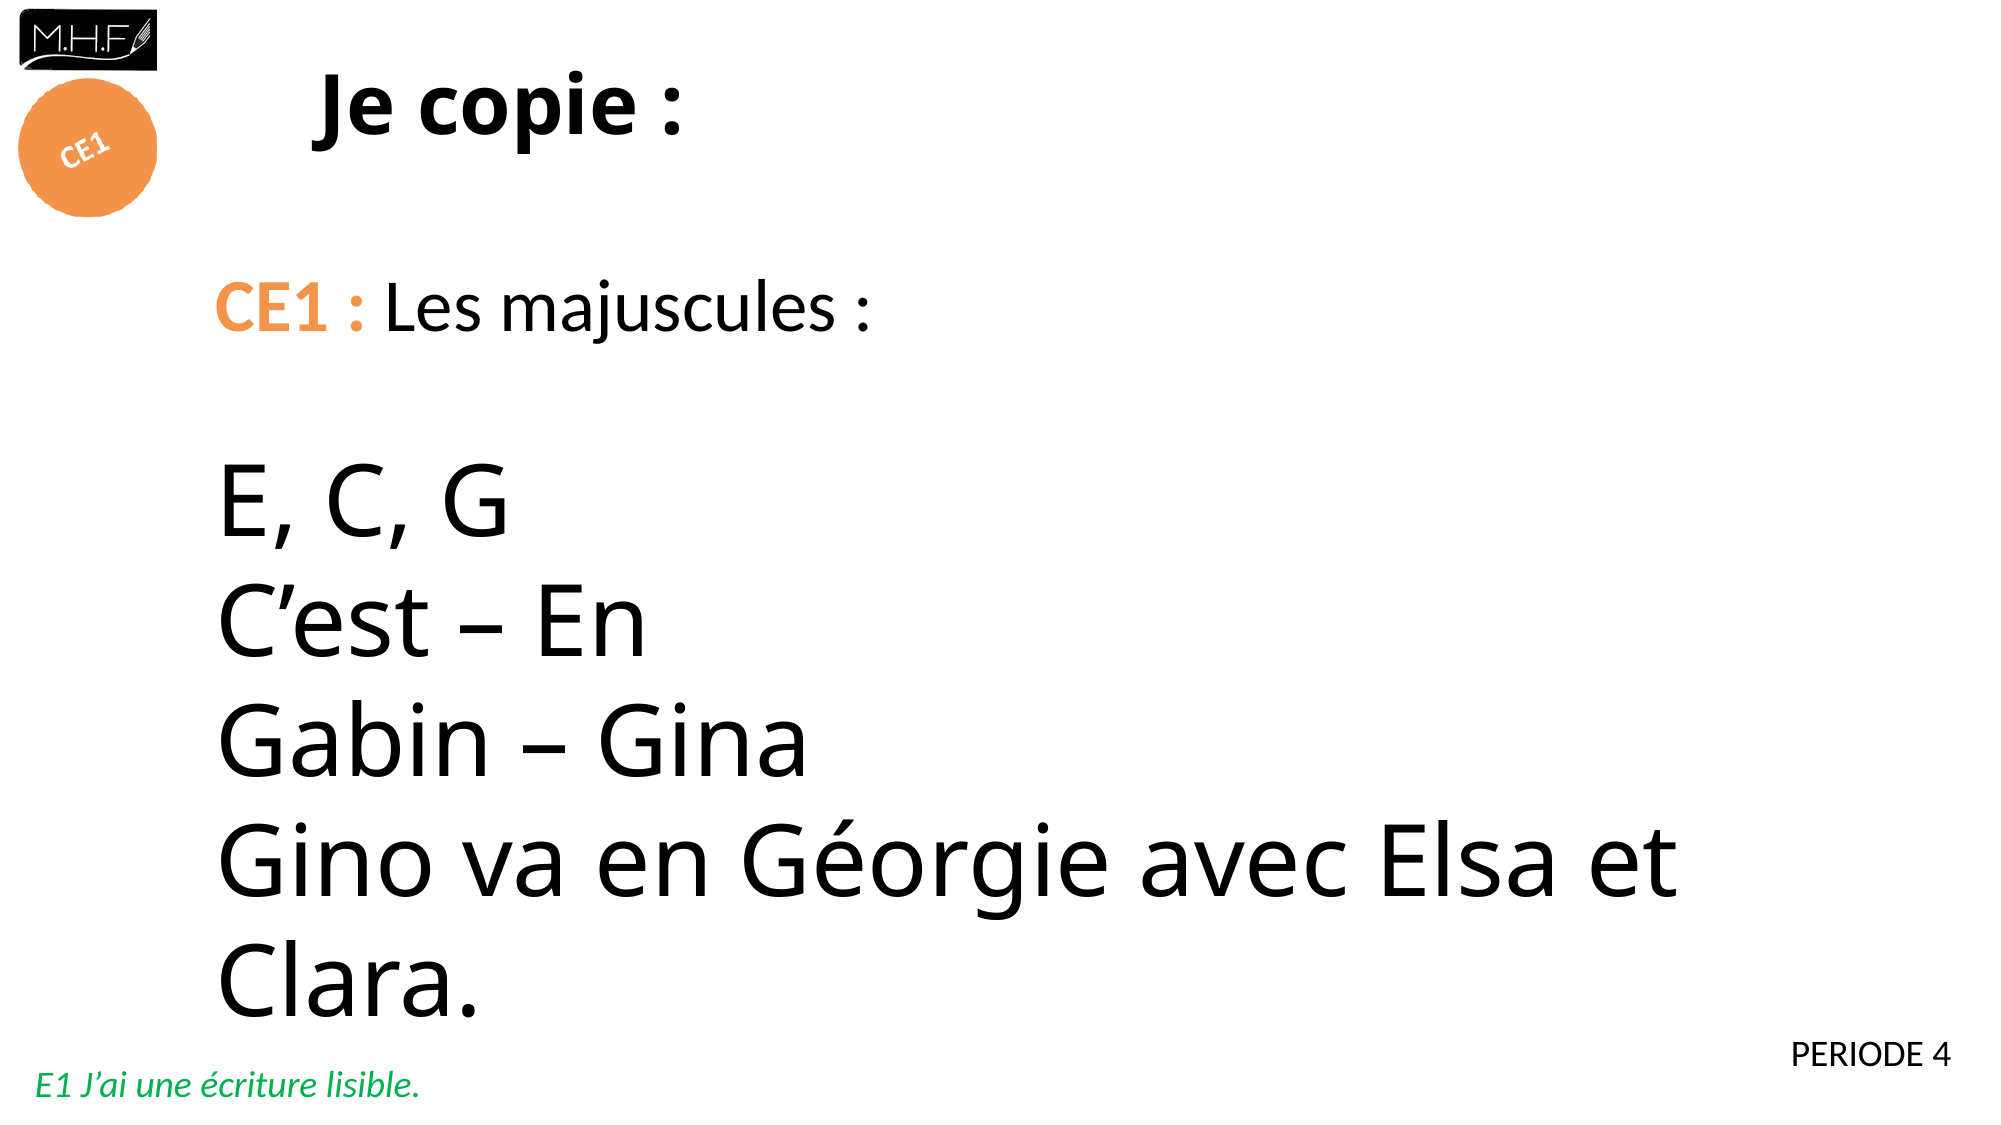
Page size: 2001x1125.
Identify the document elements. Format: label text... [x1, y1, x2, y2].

picture [16, 7, 157, 74]
text_box CE1 : Les majuscules : E, C, G C’est – En Gabin – Gina Gino va en Géorgie avec Elsa et Clara. [200, 249, 1793, 1089]
text_box E1 J’ai une écriture lisible. [19, 1052, 646, 1125]
text_box PERIODE 4 [1793, 1021, 1967, 1082]
picture [18, 78, 157, 218]
text_box Je copie : [303, 7, 1549, 208]
